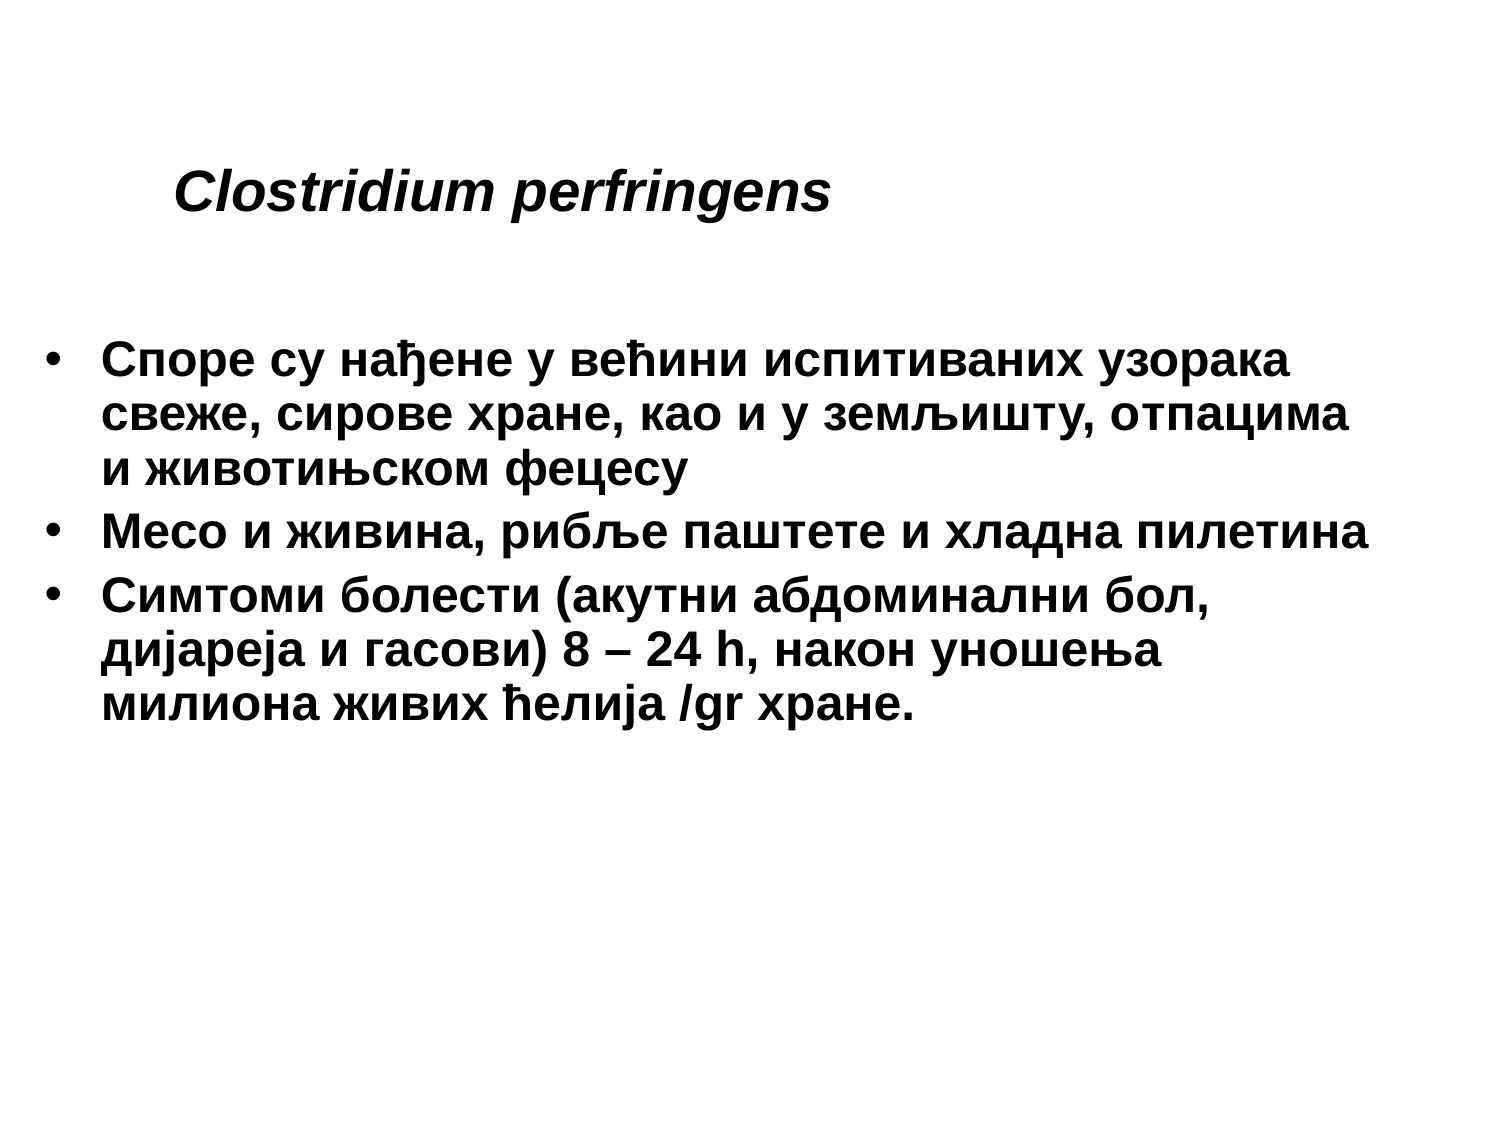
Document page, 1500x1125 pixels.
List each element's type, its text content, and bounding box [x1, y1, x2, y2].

title Clostridium perfringens [0, 42, 1179, 231]
text_box Споре су нађене у већини испитиваних узорака свеже, сирове хране, као и у земљишту, отпацима и животињском фецесу Месо и живина, рибље паштете и хладна пилетина Симтоми болести (акутни абдоминални бол, дијареја и гасови) 8 – 24 h, након уношења милиона живих ћелија /gr хране. [29, 326, 1405, 1002]
